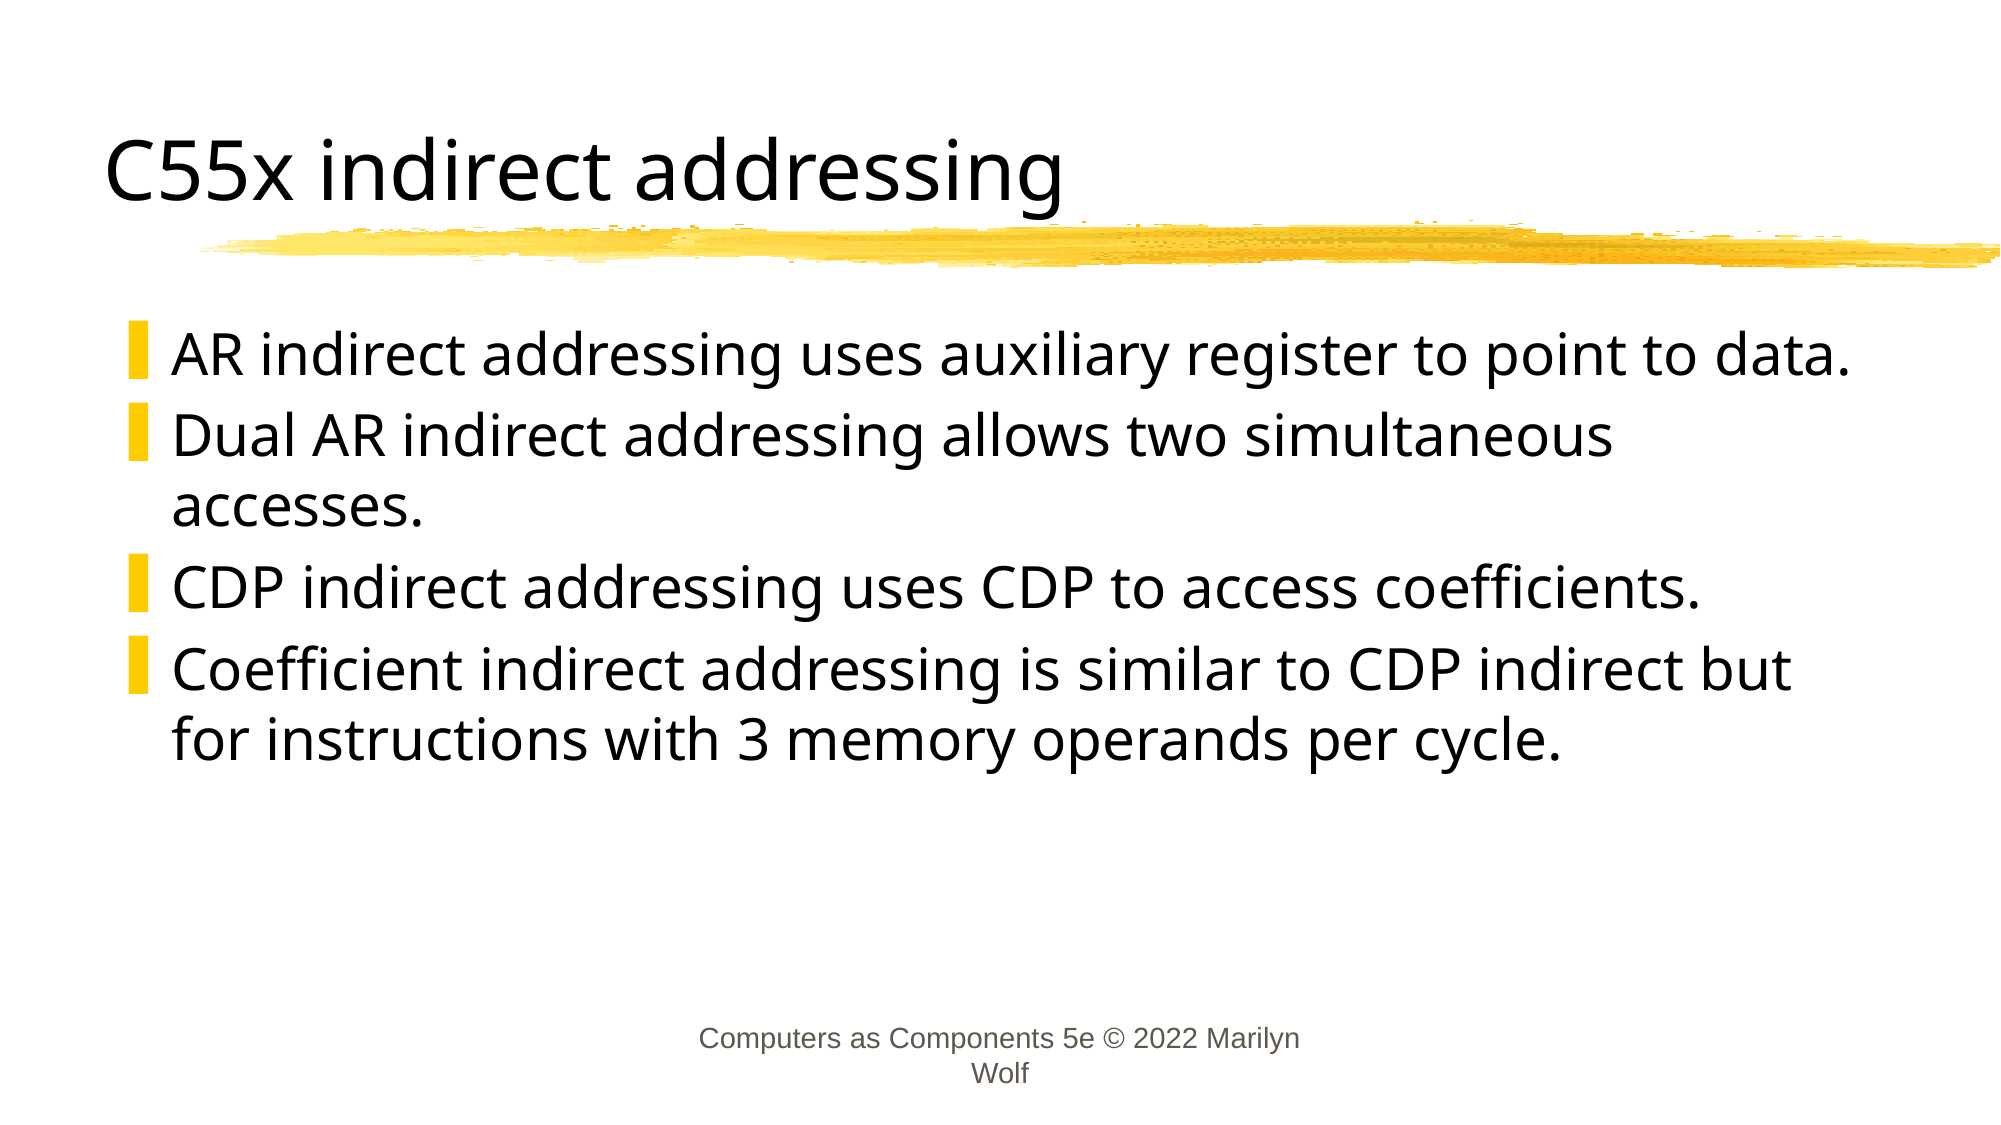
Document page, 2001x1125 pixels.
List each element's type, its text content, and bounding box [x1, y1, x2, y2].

picture [200, 215, 2000, 279]
title C55x indirect addressing [88, 37, 1790, 226]
list AR indirect addressing uses auxiliary register to point to data. Dual AR indirect addressing allows two simultaneous accesses. CDP indirect addressing uses CDP to access coefficients. Coefficient indirect addressing is similar to CDP indirect but for instructions with 3 memory operands per cycle. [99, 309, 1890, 994]
footer Computers as Components 5e © 2022 Marilyn Wolf [683, 1021, 1317, 1098]
